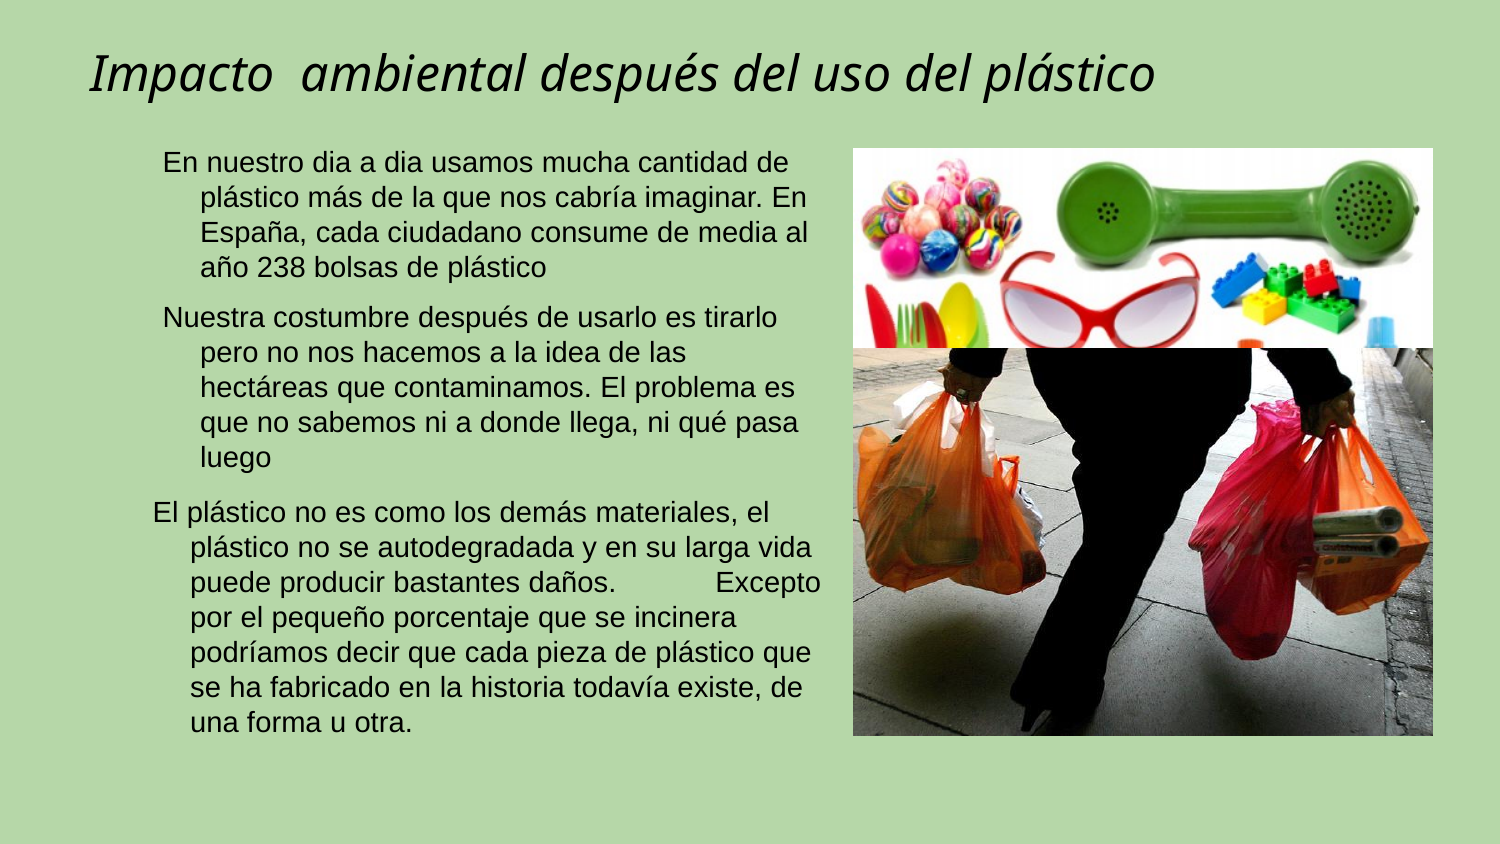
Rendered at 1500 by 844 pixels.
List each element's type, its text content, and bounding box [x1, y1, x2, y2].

text_box El plástico no es como los demás materiales, el plástico no se autodegradada y en su larga vida puede producir bastantes daños. Excepto por el pequeño porcentaje que se incinera podríamos decir que cada pieza de plástico que se ha fabricado en la historia todavía existe, de una forma u otra. [100, 478, 844, 759]
picture [853, 148, 1434, 736]
title Impacto ambiental después del uso del plástico [75, 21, 1425, 117]
text_box Nuestra costumbre después de usarlo es tirarlo pero no nos hacemos a la idea de las hectáreas que contaminamos. El problema es que no sabemos ni a donde llega, ni qué pasa luego [110, 283, 834, 478]
text_box En nuestro dia a dia usamos mucha cantidad de plástico más de la que nos cabría imaginar. En España, cada ciudadano consume de media al año 238 bolsas de plástico [110, 128, 834, 283]
